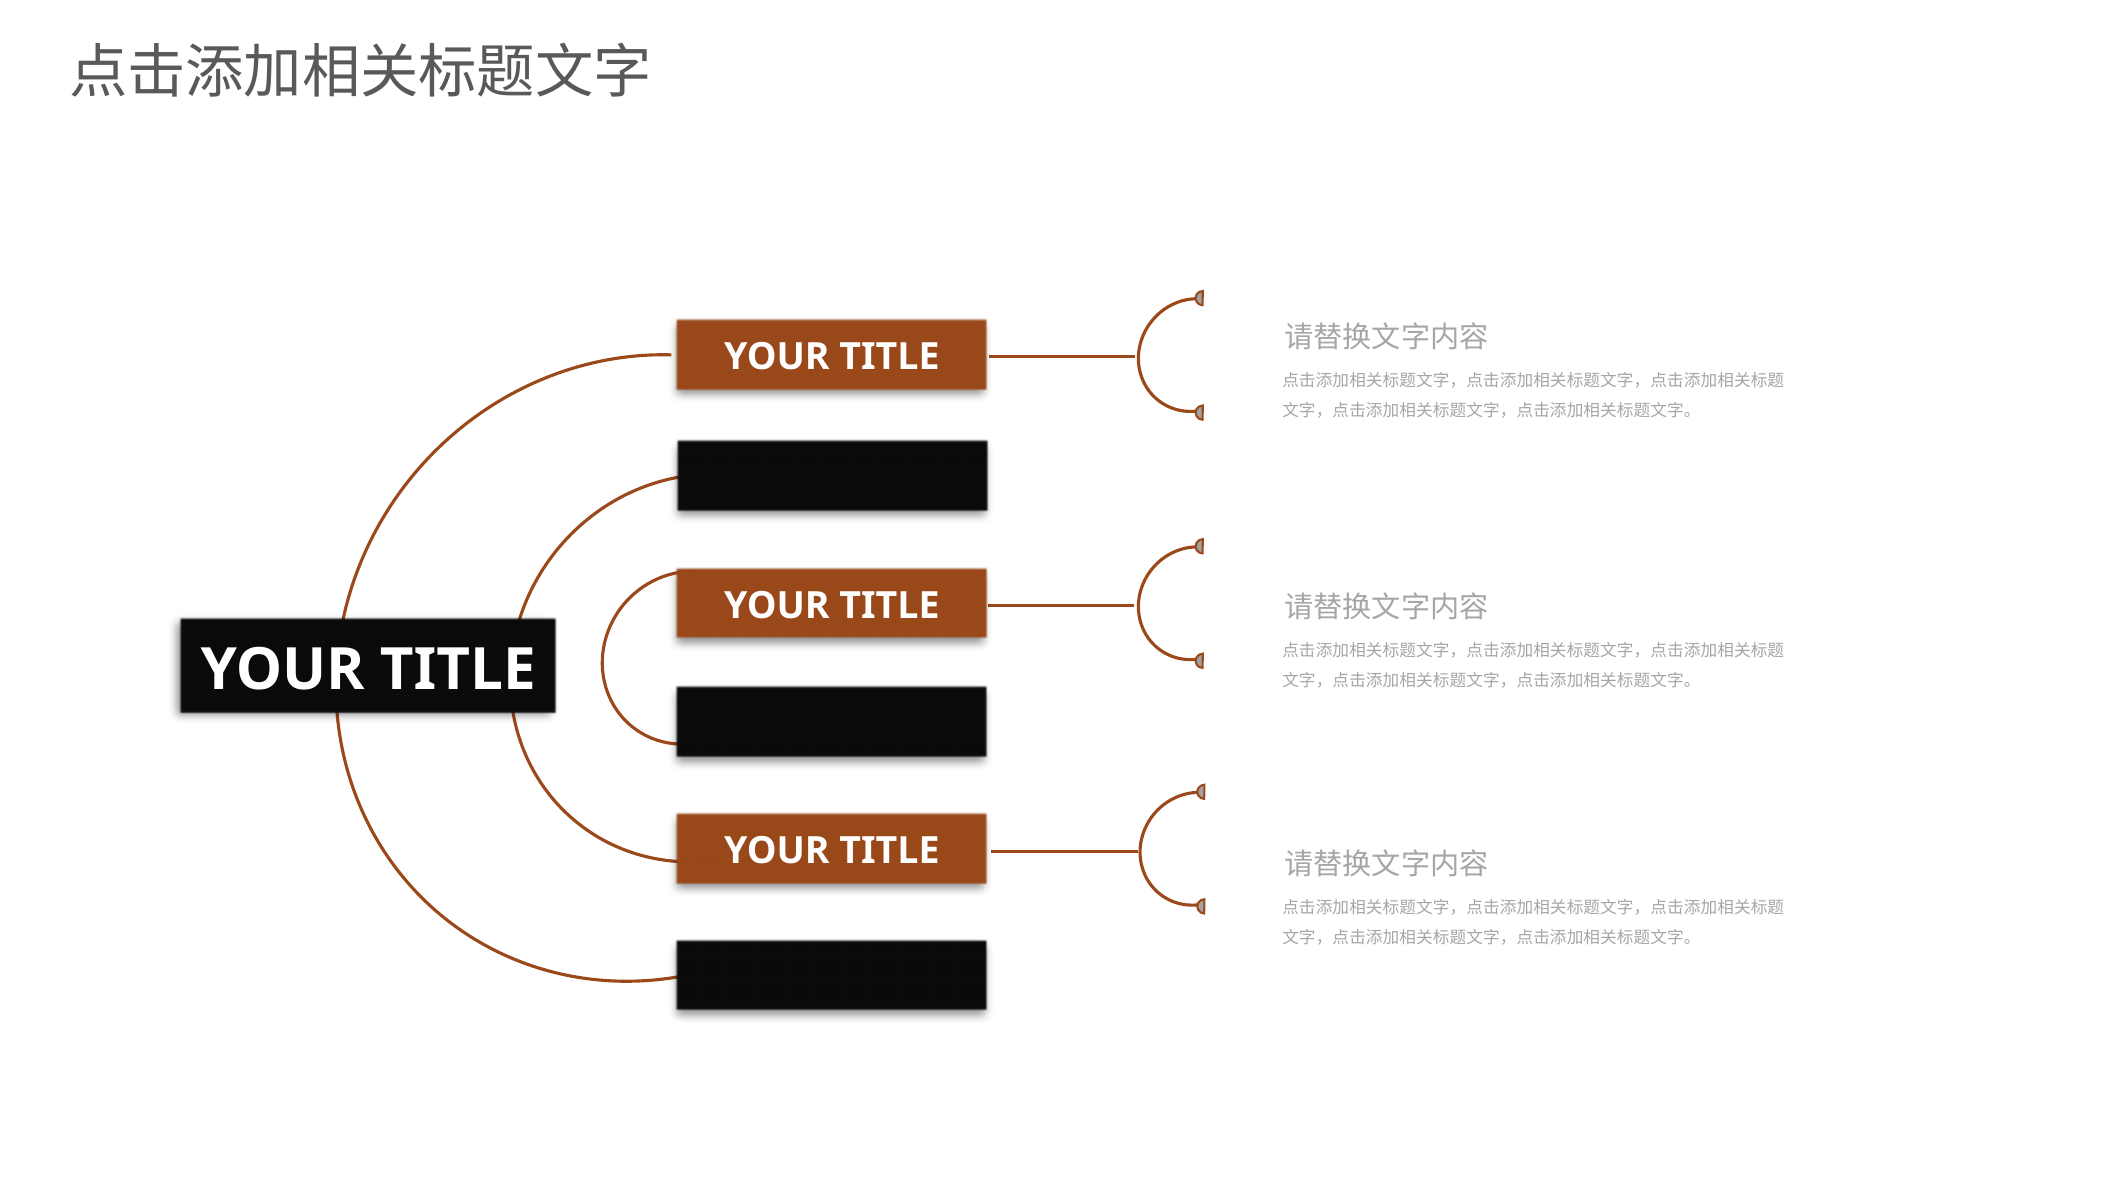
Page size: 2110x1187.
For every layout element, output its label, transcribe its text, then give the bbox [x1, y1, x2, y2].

text_box [514, 478, 675, 862]
text_box YOUR TITLE [181, 619, 555, 713]
text_box 点击添加相关标题文字，点击添加相关标题文字，点击添加相关标题文字，点击添加相关标题文字，点击添加相关标题文字。 [1268, 880, 1811, 955]
text_box 请替换文字内容 [1268, 830, 1667, 889]
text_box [989, 539, 1249, 668]
text_box 点击添加相关标题文字，点击添加相关标题文字，点击添加相关标题文字，点击添加相关标题文字，点击添加相关标题文字。 [1268, 622, 1811, 697]
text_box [988, 290, 1249, 420]
text_box 点击添加相关标题文字 [54, 26, 667, 112]
text_box 点击添加相关标题文字，点击添加相关标题文字，点击添加相关标题文字，点击添加相关标题文字，点击添加相关标题文字。 [1268, 352, 1811, 427]
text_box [991, 784, 1250, 914]
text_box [675, 318, 989, 1011]
text_box [343, 354, 670, 616]
text_box 请替换文字内容 [1268, 572, 1667, 631]
text_box [601, 573, 675, 744]
text_box [337, 722, 675, 982]
text_box 请替换文字内容 [1268, 303, 1667, 362]
